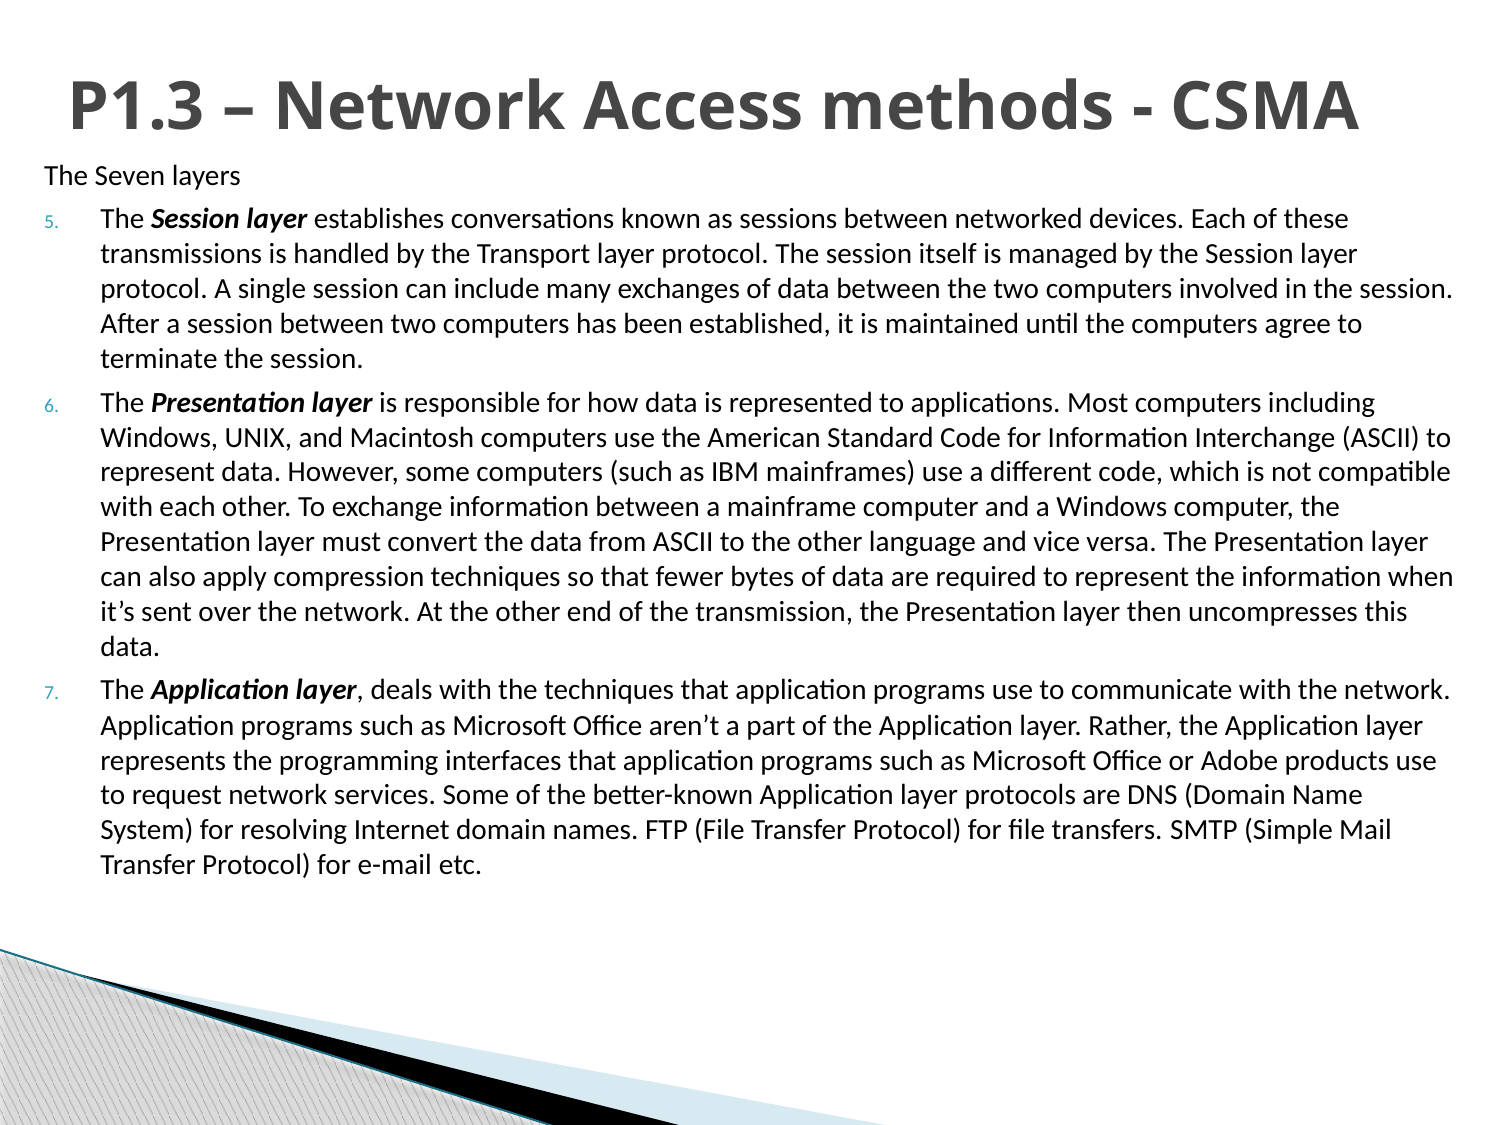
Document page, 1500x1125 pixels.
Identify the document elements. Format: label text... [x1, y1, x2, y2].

list The Seven layers The Session layer establishes conversations known as sessions between networked devices. Each of these transmissions is handled by the Transport layer protocol. The session itself is managed by the Session layer protocol. A single session can include many exchanges of data between the two computers involved in the session. After a session between two computers has been established, it is maintained until the computers agree to terminate the session. The Presentation layer is responsible for how data is represented to applications. Most computers including Windows, UNIX, and Macintosh computers use the American Standard Code for Information Interchange (ASCII) to represent data. However, some computers (such as IBM mainframes) use a different code, which is not compatible with each other. To exchange information between a mainframe computer and a Windows computer, the Presentation layer must convert the data from ASCII to the other language and vice versa. The Presentation layer can also apply compression techniques so that fewer bytes of data are required to represent the information when it’s sent over the network. At the other end of the transmission, the Presentation layer then uncompresses this data. The Application layer, deals with the techniques that application programs use to communicate with the network. Application programs such as Microsoft Office aren’t a part of the Application layer. Rather, the Application layer represents the programming interfaces that application programs such as Microsoft Office or Adobe products use to request network services. Some of the better-known Application layer protocols are DNS (Domain Name System) for resolving Internet domain names. FTP (File Transfer Protocol) for file transfers. SMTP (Simple Mail Transfer Protocol) for e-mail etc. [29, 149, 1471, 953]
title P1.3 – Network Access methods - CSMA [53, 45, 1459, 161]
